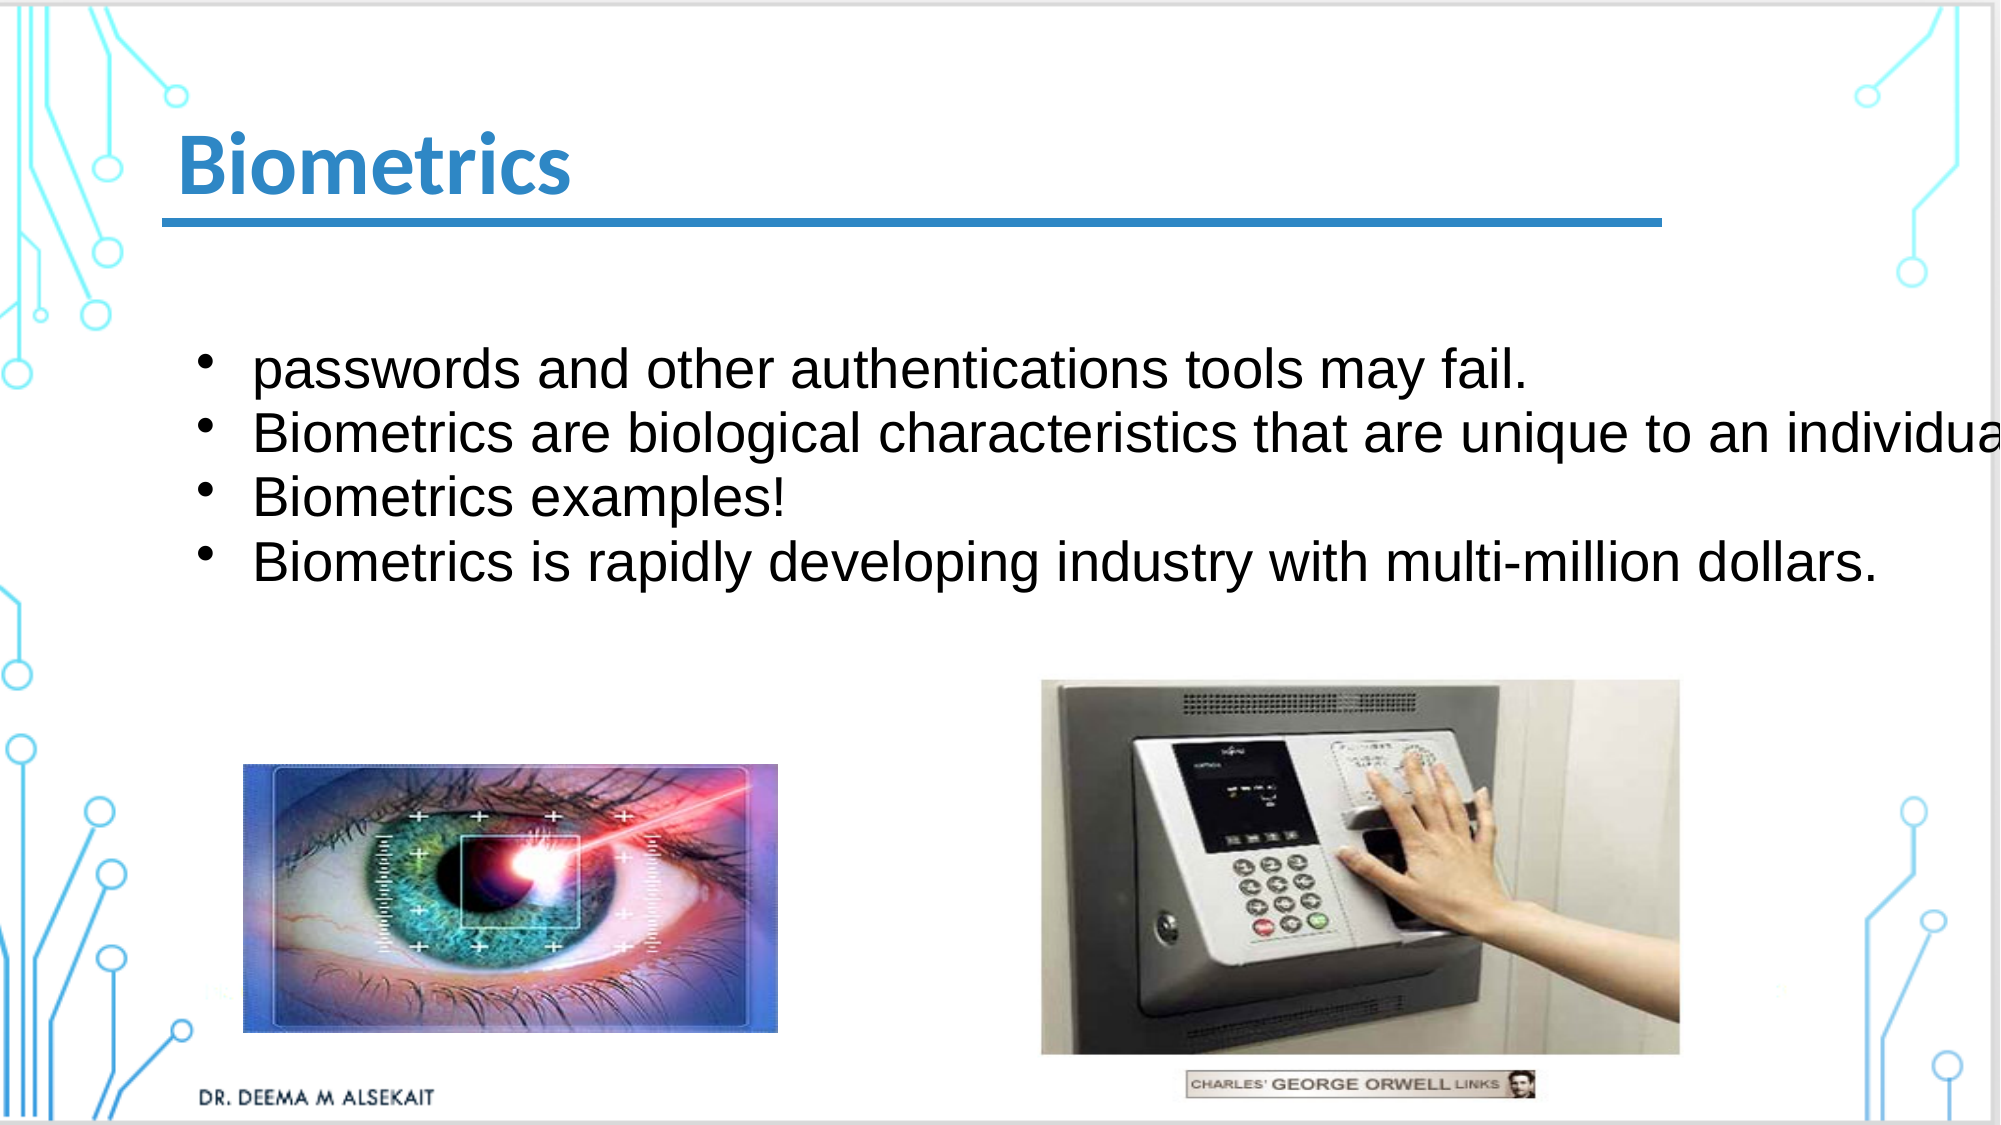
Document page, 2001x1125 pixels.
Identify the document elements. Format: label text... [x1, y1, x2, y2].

picture [1023, 663, 1699, 1114]
list passwords and other authentications tools may fail. Biometrics are biological characteristics that are unique to an individual. Biometrics examples! Biometrics is rapidly developing industry with multi-million dollars. [177, 337, 2000, 1125]
picture [243, 764, 778, 1033]
title Biometrics [177, 112, 2000, 248]
picture [0, 0, 2001, 1125]
